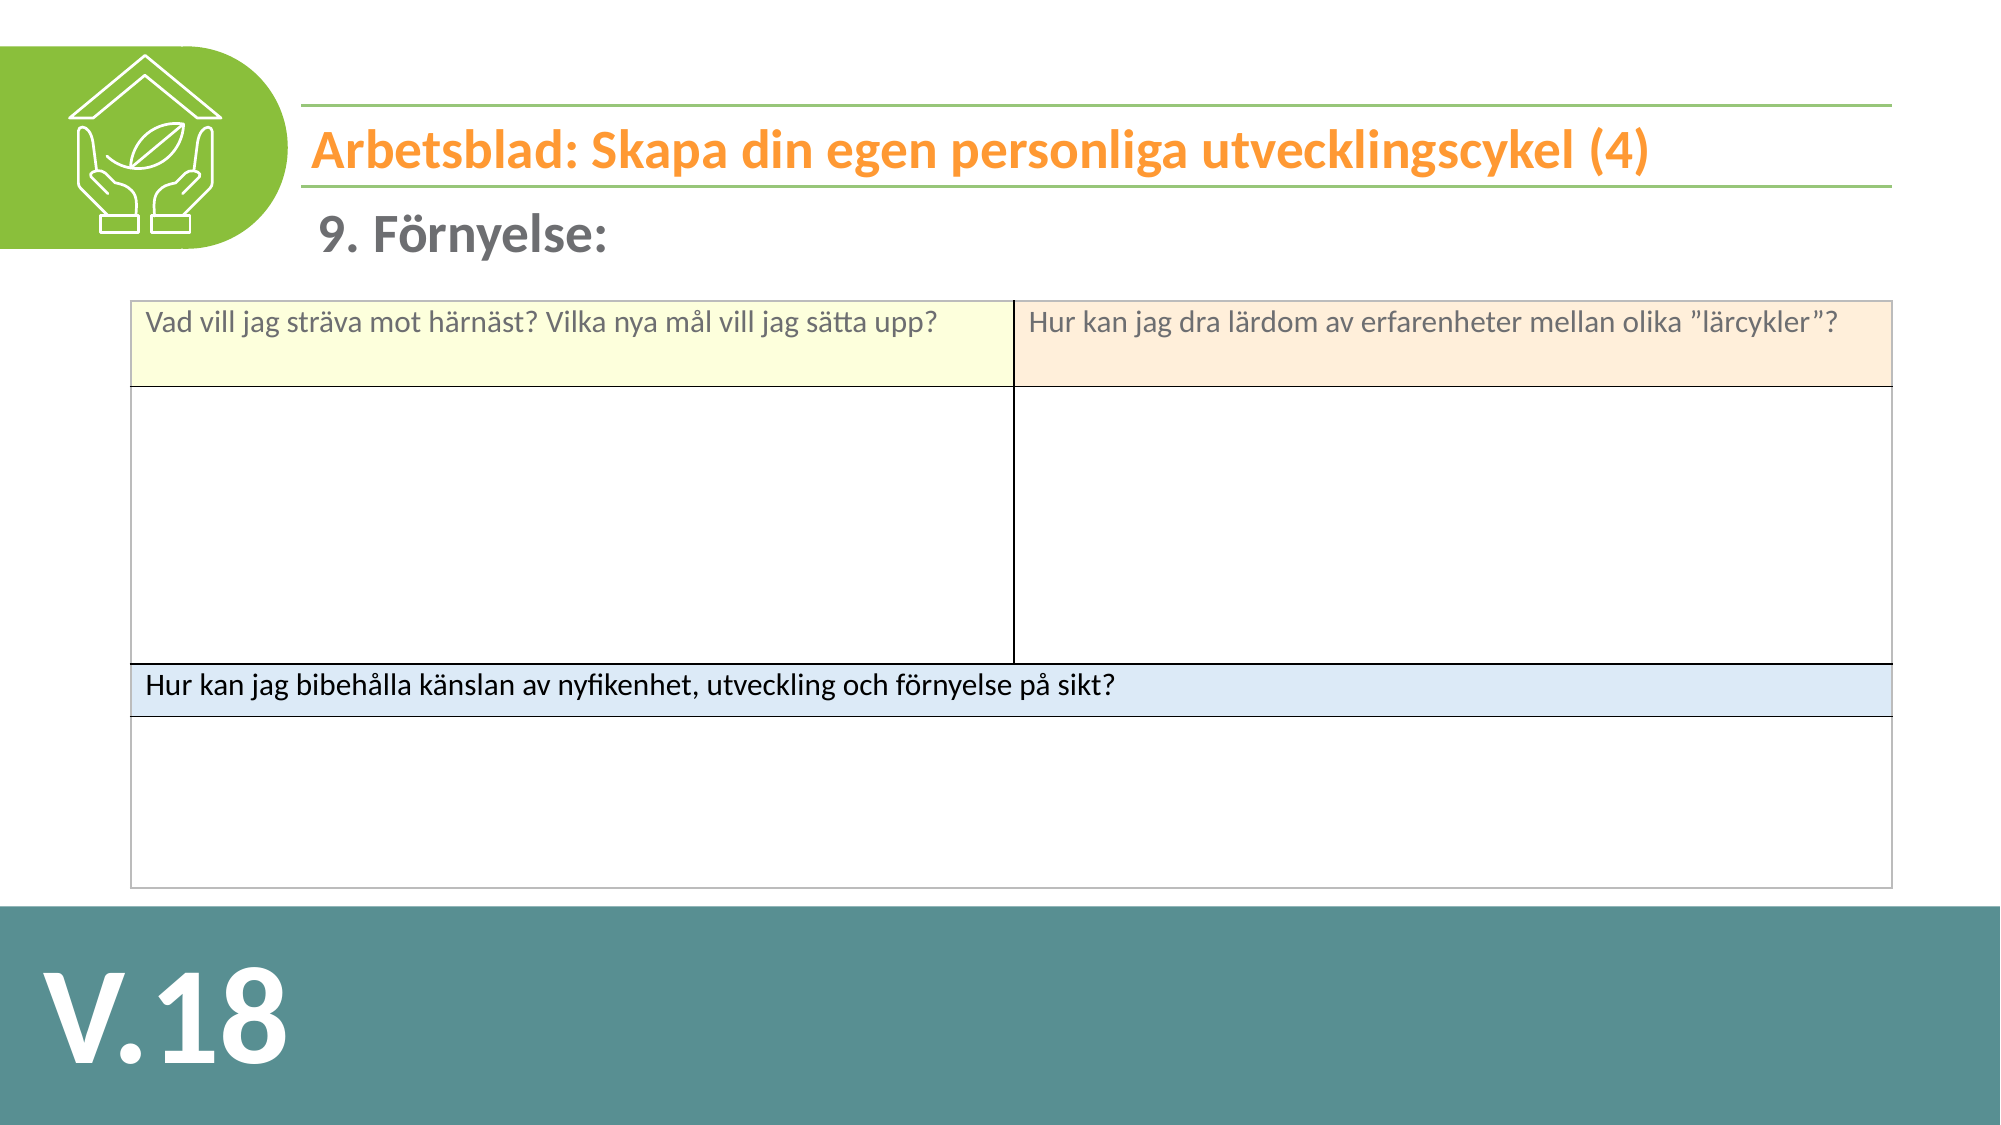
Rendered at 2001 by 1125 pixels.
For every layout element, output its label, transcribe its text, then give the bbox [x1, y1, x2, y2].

list Arbetsblad: Skapa din egen personliga utvecklingscykel (4) [291, 83, 1904, 215]
table_cell [132, 387, 1013, 663]
text_box [0, 46, 288, 249]
table_cell Hur kan jag bibehålla känslan av nyfikenhet, utveckling och förnyelse på sikt? [132, 665, 1891, 716]
table_cell [132, 717, 1891, 887]
text_box [0, 906, 2000, 1125]
text_box 9. Förnyelse: [303, 190, 1325, 272]
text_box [68, 54, 222, 233]
table_cell [1015, 387, 1891, 663]
table_header Hur kan jag dra lärdom av erfarenheter mellan olika ”lärcykler”? [1015, 302, 1891, 386]
table_header Vad vill jag sträva mot härnäst? Vilka nya mål vill jag sätta upp? [132, 302, 1013, 386]
text_box V.18 [23, 957, 418, 1125]
